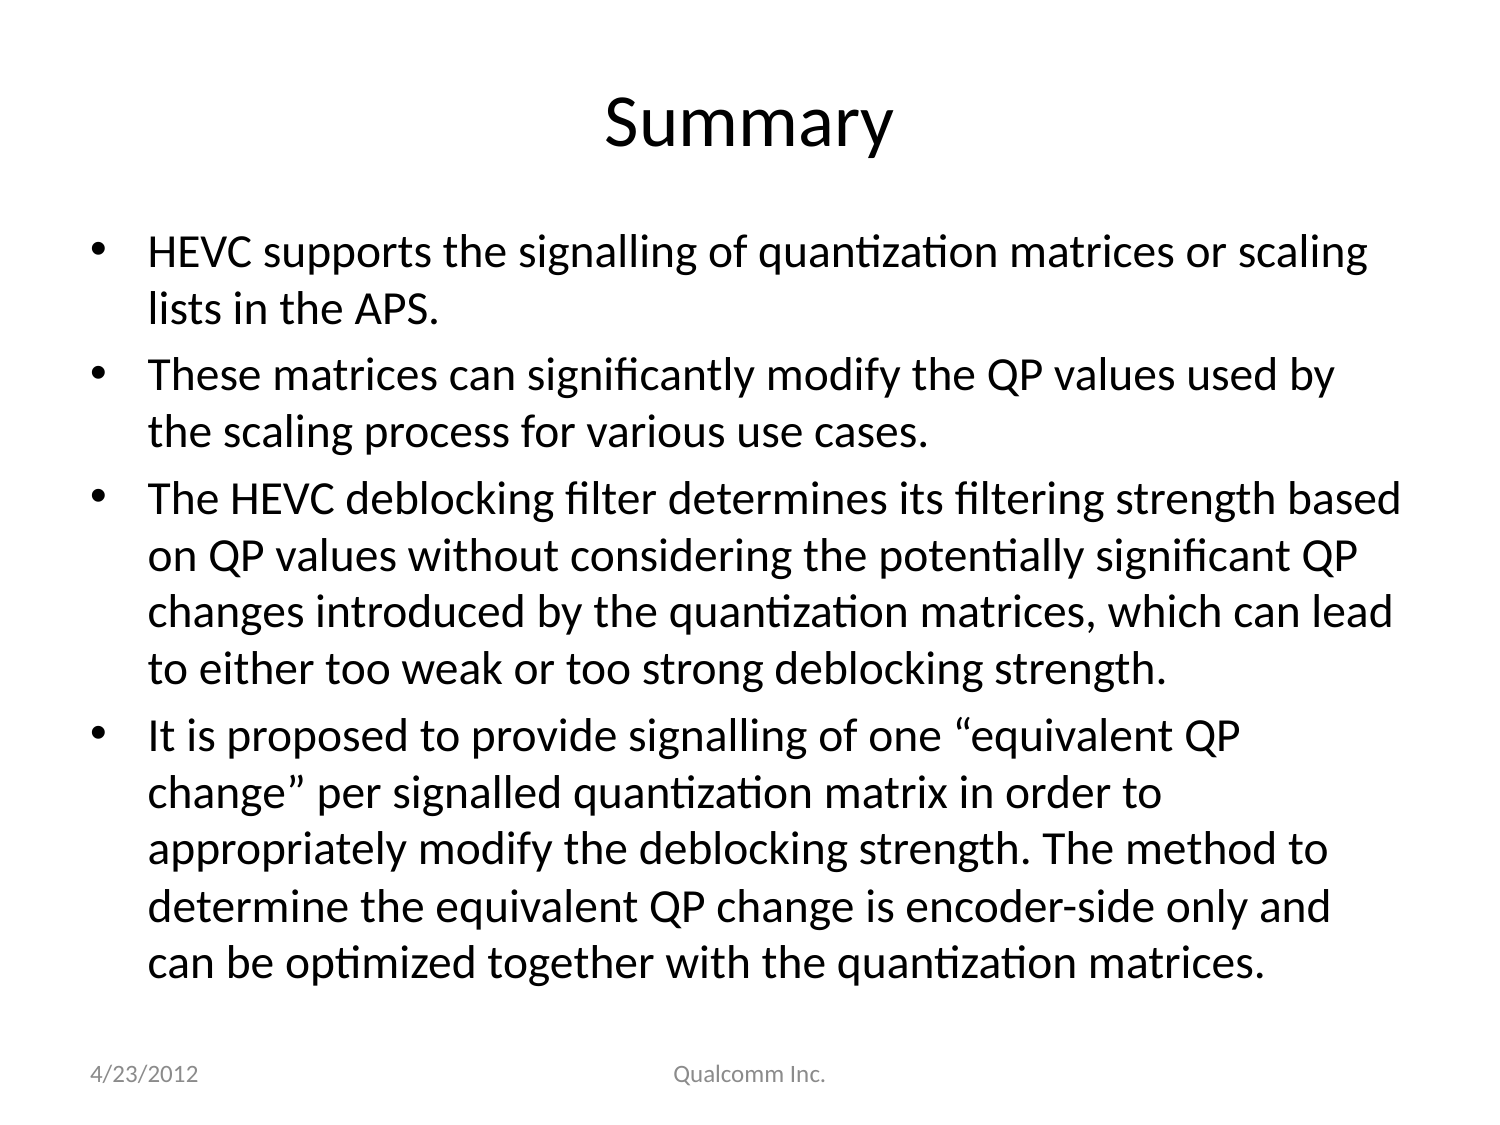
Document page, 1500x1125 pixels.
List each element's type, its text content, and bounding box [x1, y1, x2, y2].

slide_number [75, 1042, 425, 1103]
footer Qualcomm Inc. [512, 1042, 988, 1103]
title Summary [75, 45, 1425, 188]
list HEVC supports the signalling of quantization matrices or scaling lists in the APS. These matrices can significantly modify the QP values used by the scaling process for various use cases. The HEVC deblocking filter determines its filtering strength based on QP values without considering the potentially significant QP changes introduced by the quantization matrices, which can lead to either too weak or too strong deblocking strength. It is proposed to provide signalling of one “equivalent QP change” per signalled quantization matrix in order to appropriately modify the deblocking strength. The method to determine the equivalent QP change is encoder-side only and can be optimized together with the quantization matrices. [75, 212, 1425, 1005]
